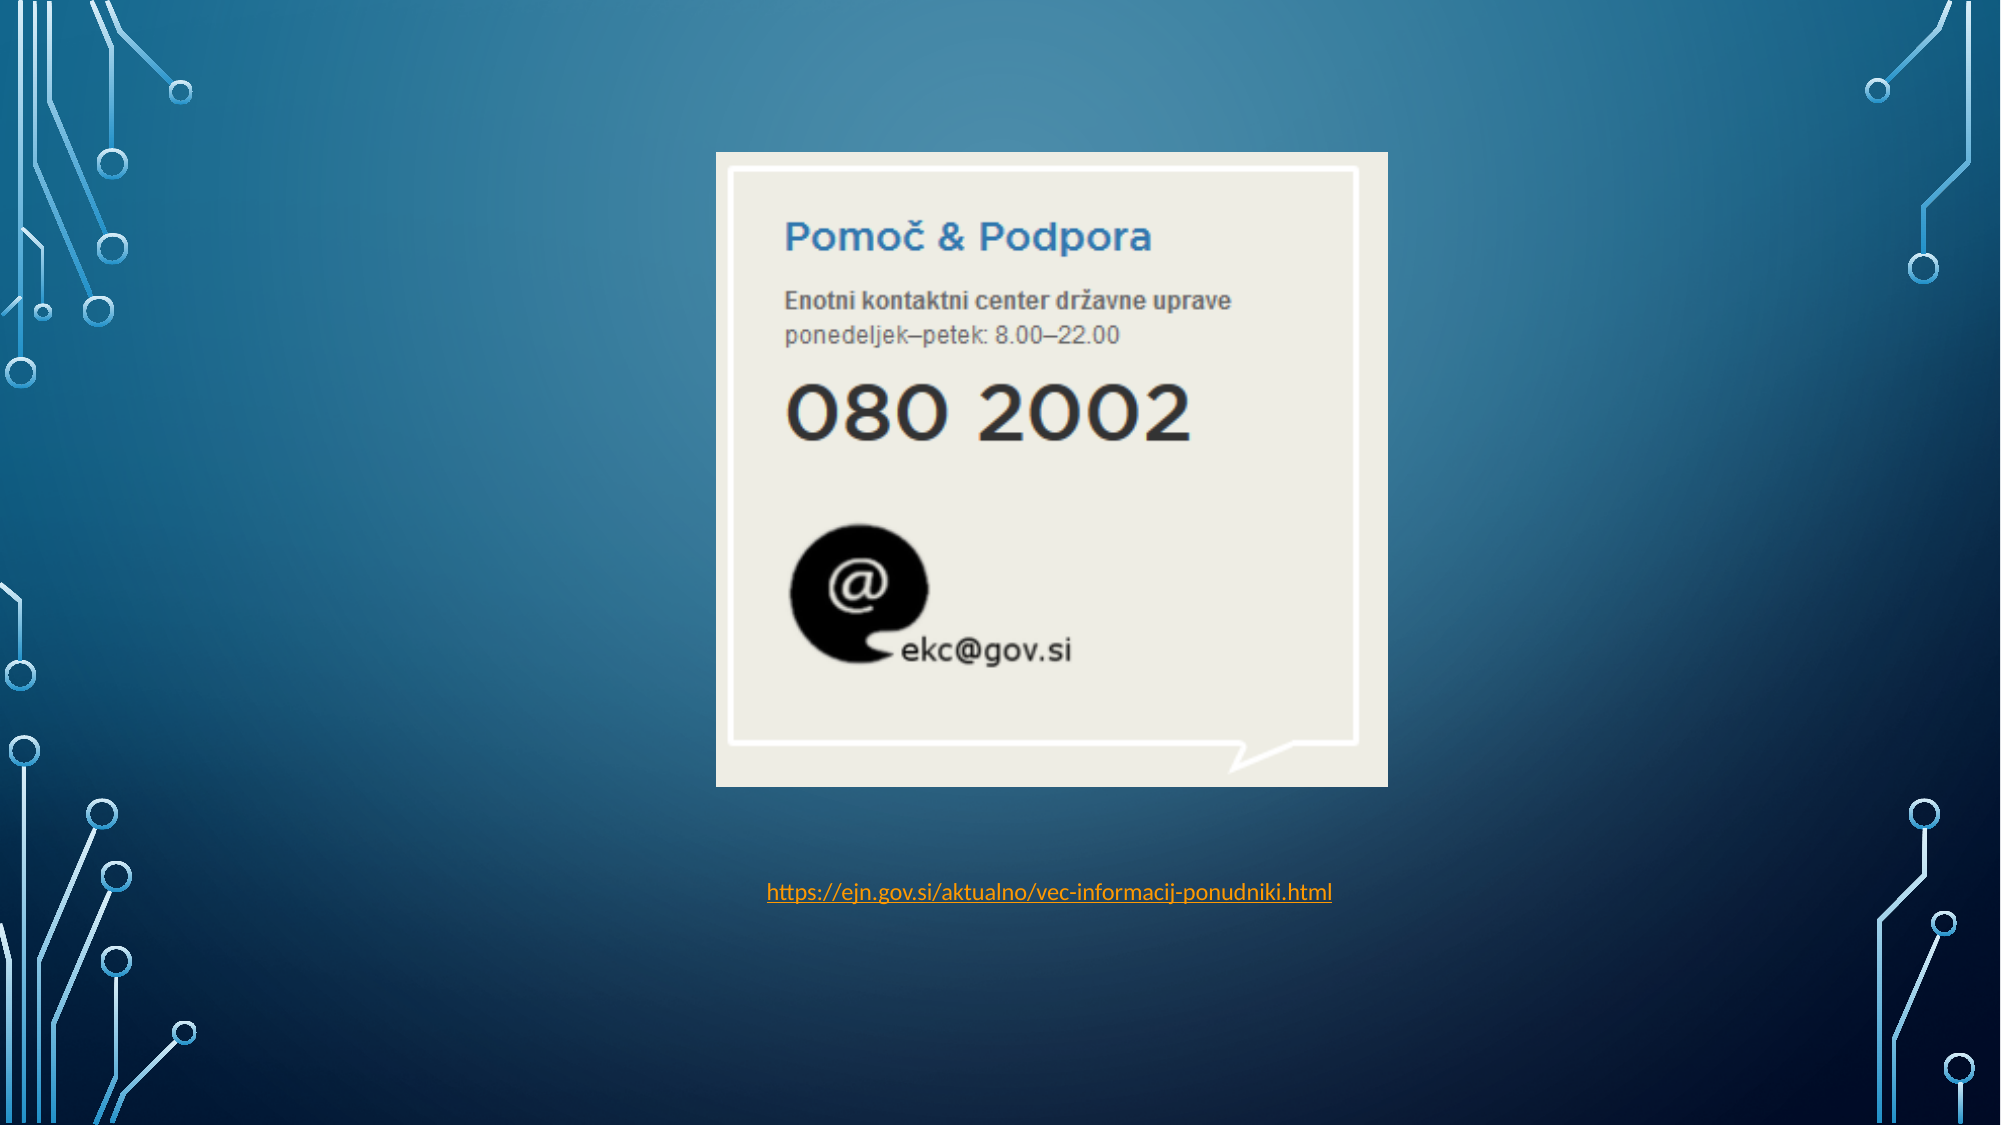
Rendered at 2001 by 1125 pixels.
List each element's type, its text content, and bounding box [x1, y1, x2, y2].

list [716, 151, 1388, 787]
title https://ejn.gov.si/aktualno/vec-informacij-ponudniki.html [447, 862, 1657, 943]
